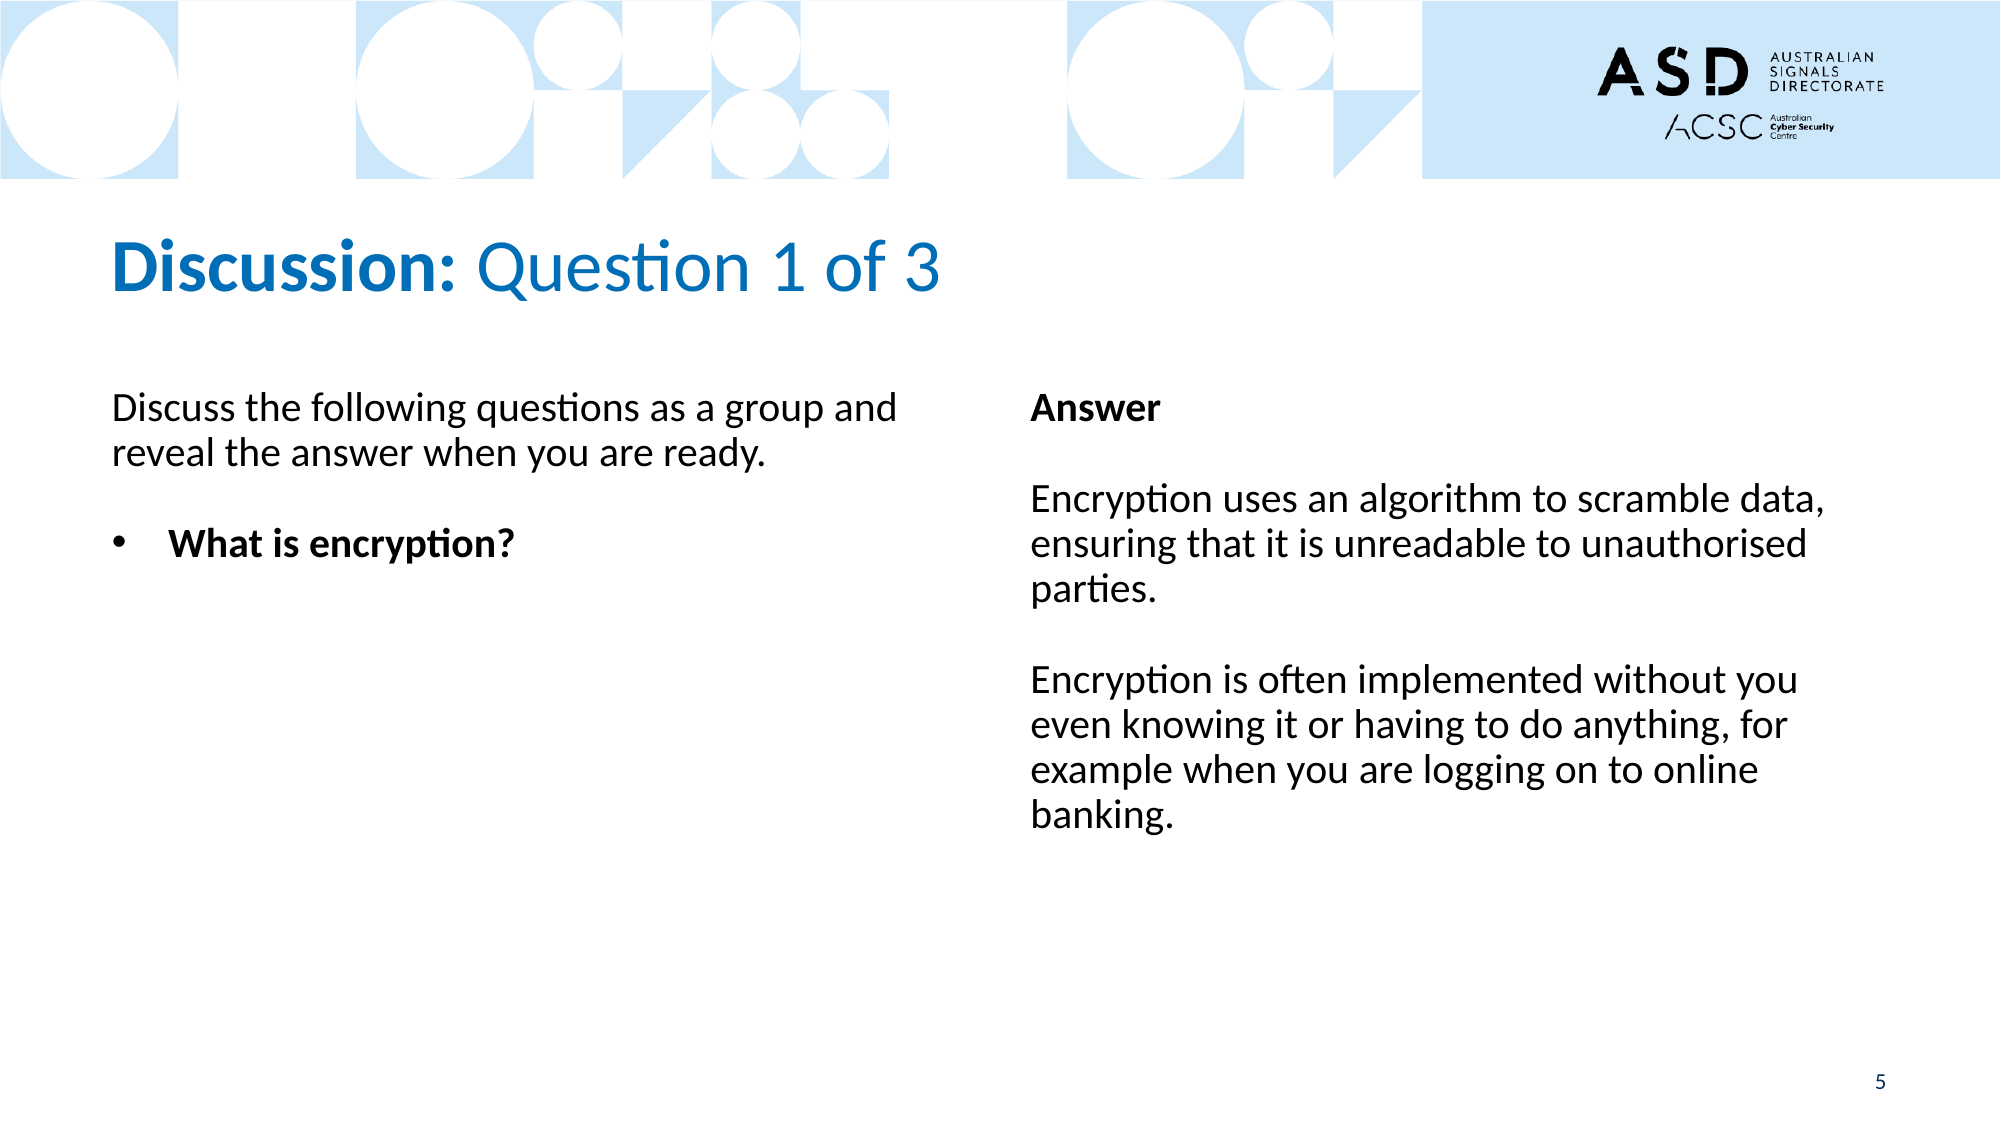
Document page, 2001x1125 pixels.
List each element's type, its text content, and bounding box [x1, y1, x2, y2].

slide_number 5 [1799, 1050, 1902, 1111]
list Answer Encryption uses an algorithm to scramble data, ensuring that it is unreadable to unauthorised parties. Encryption is often implemented without you even knowing it or having to do anything, for example when you are logging on to online banking. [1015, 378, 1902, 1007]
list Discuss the following questions as a group and reveal the answer when you are ready. What is encryption? [96, 378, 983, 1007]
picture [0, 0, 2001, 179]
title Discussion: Question 1 of 3 [96, 207, 1902, 328]
